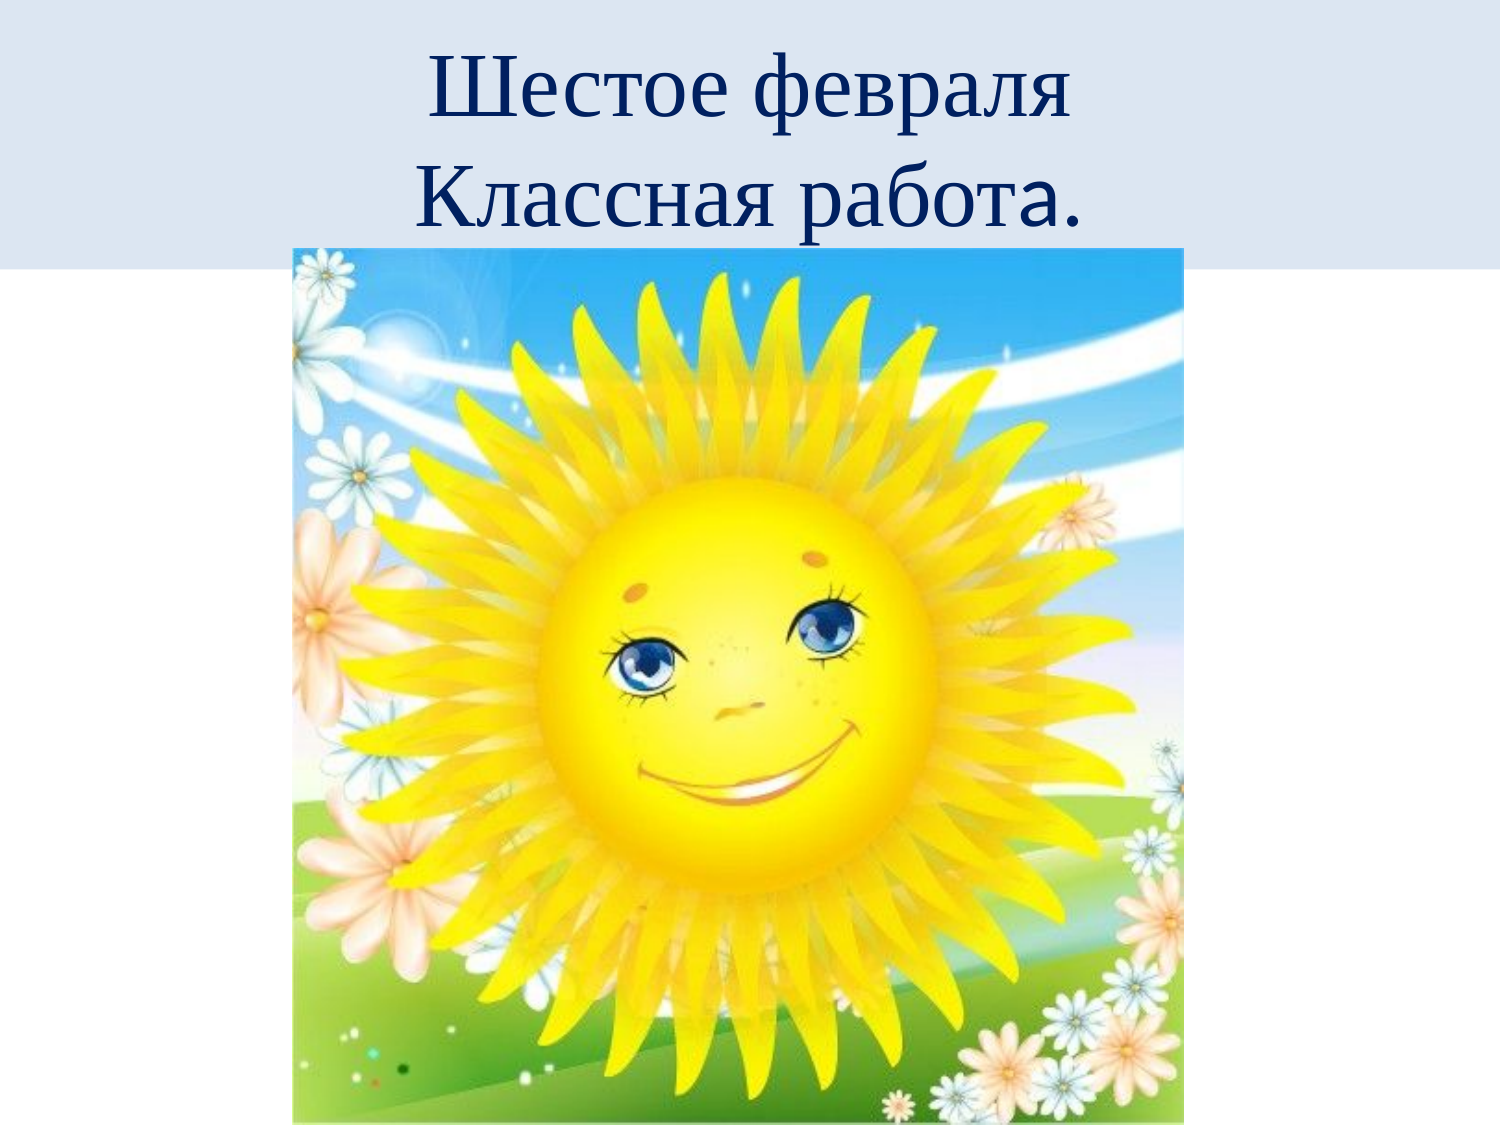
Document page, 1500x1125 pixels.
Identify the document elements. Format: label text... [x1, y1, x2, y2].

picture [292, 248, 1184, 1125]
title Шестое февраля Классная работа. [0, 0, 1500, 270]
